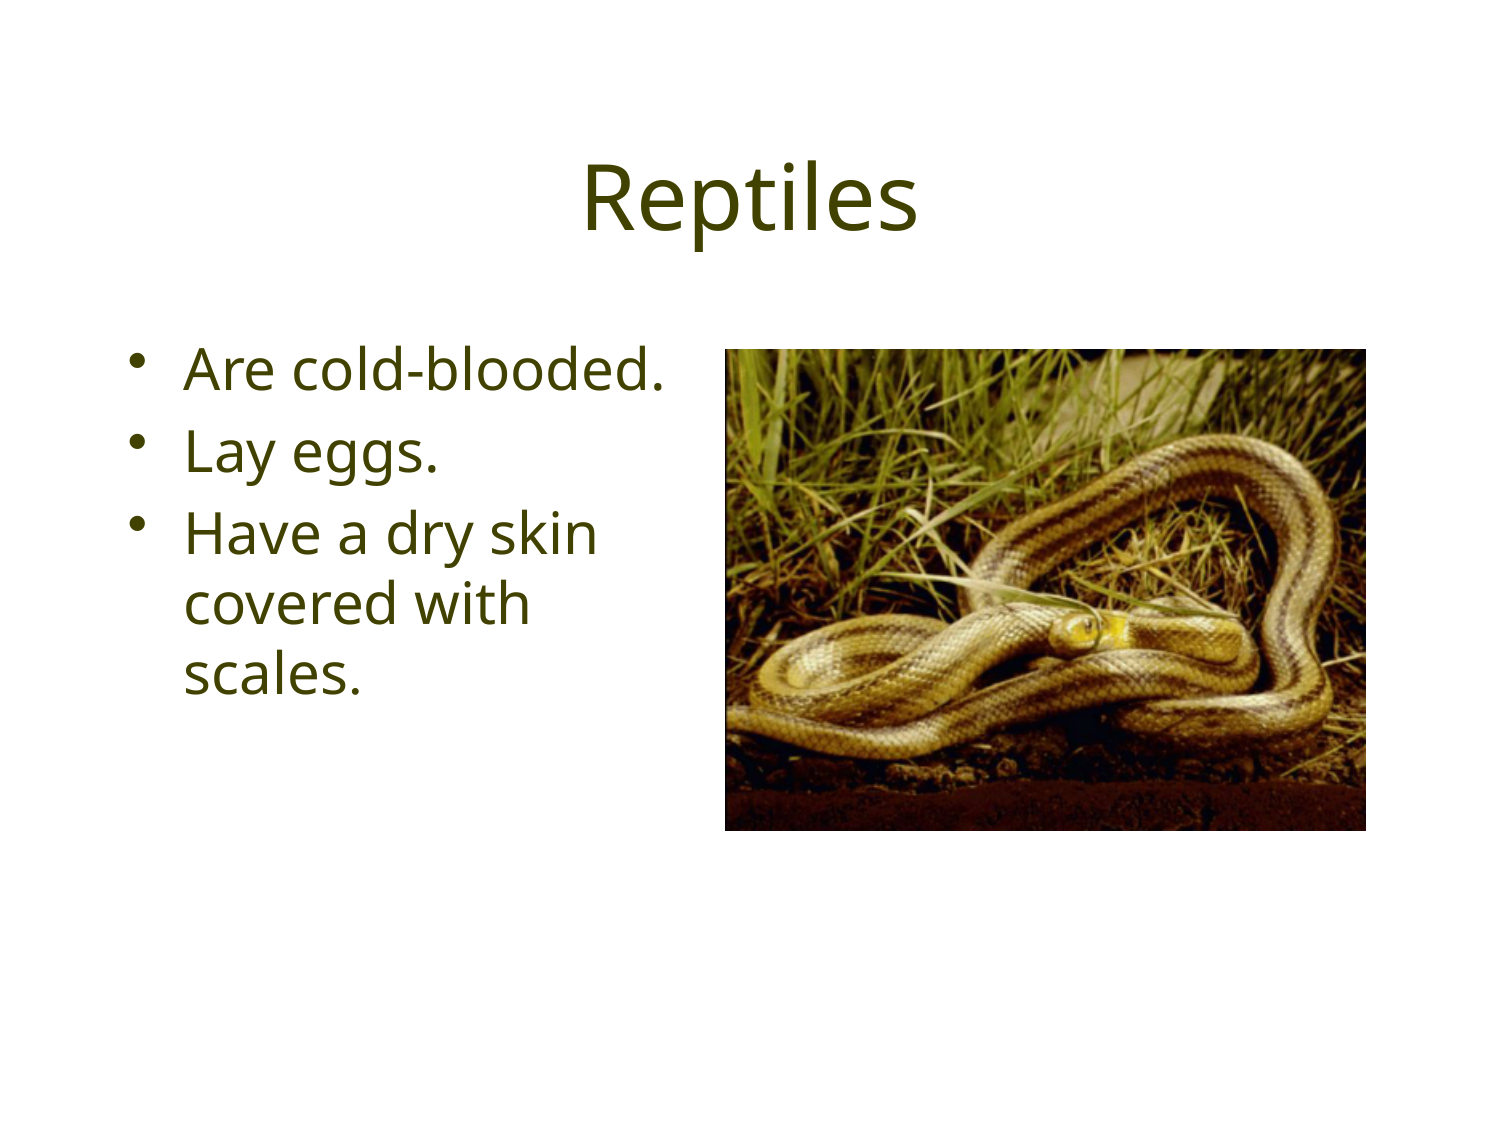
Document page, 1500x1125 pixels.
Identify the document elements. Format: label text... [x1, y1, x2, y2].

picture [724, 349, 1366, 831]
title Reptiles [112, 99, 1388, 288]
list Are cold-blooded. Lay eggs. Have a dry skin covered with scales. [112, 324, 738, 1001]
